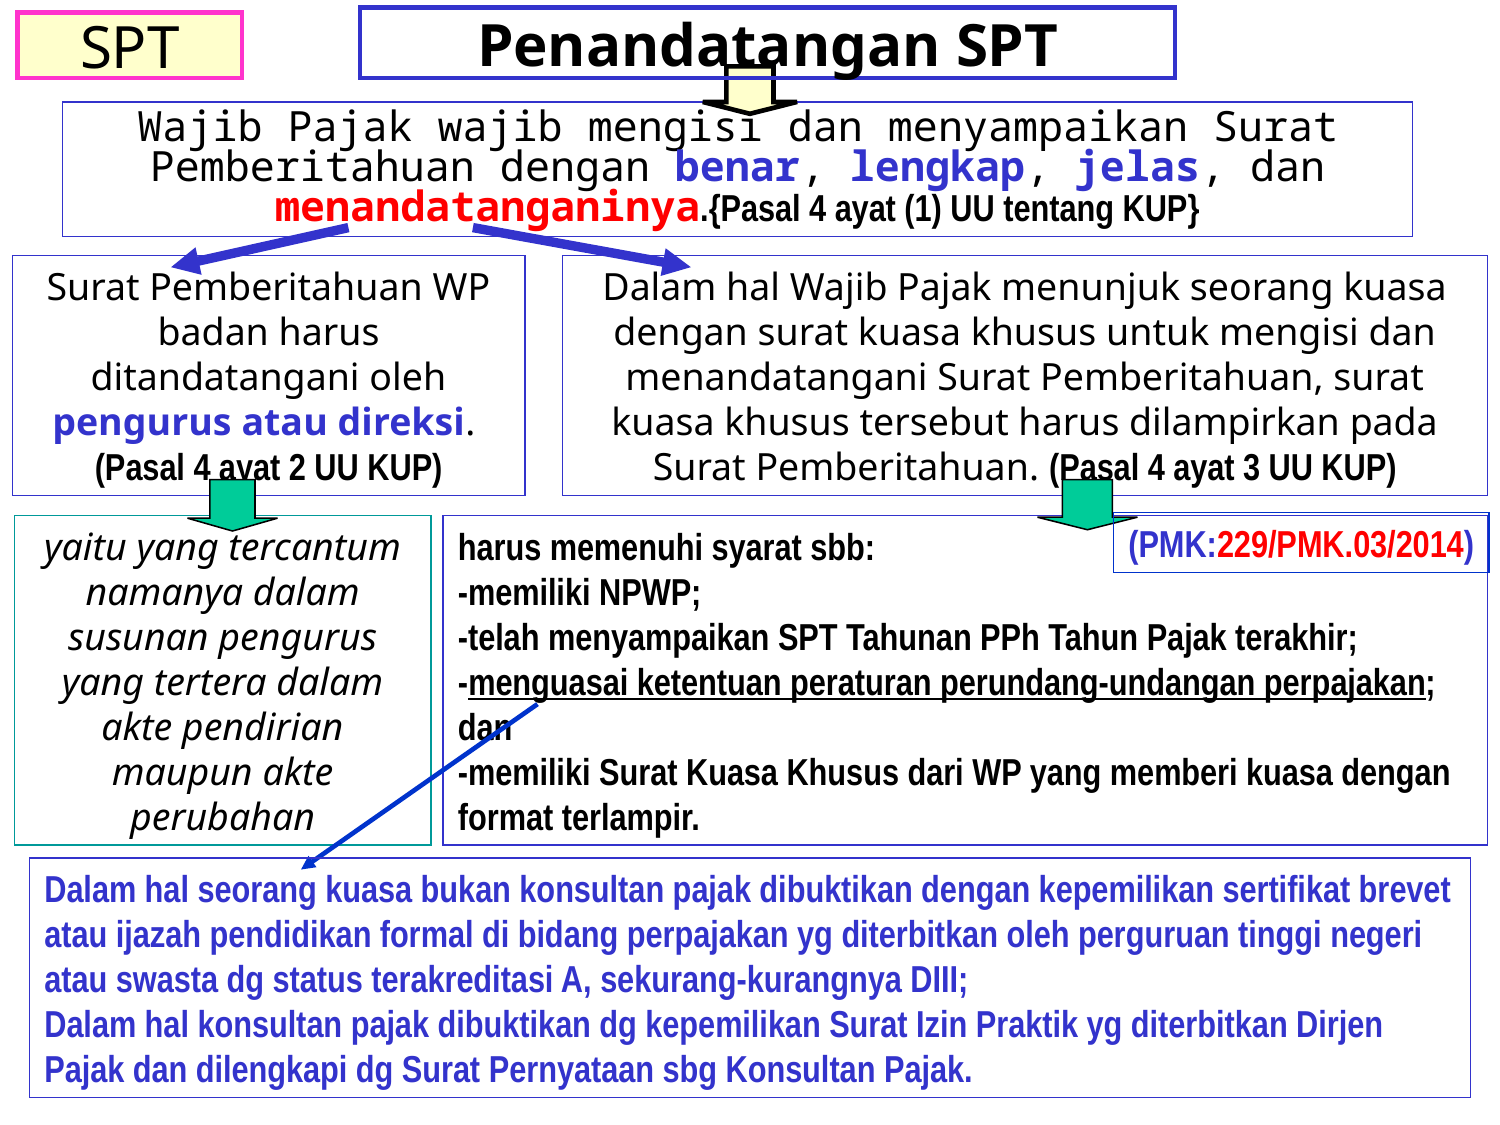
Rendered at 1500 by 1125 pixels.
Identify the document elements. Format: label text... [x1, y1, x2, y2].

text_box Dalam hal Wajib Pajak menunjuk seorang kuasa dengan surat kuasa khusus untuk mengisi dan menandatangani Surat Pemberitahuan, surat kuasa khusus tersebut harus dilampirkan pada Surat Pemberitahuan. (Pasal 4 ayat 3 UU KUP) [562, 255, 1488, 496]
text_box Penandatangan SPT [360, 7, 1176, 79]
text_box Dalam hal seorang kuasa bukan konsultan pajak dibuktikan dengan kepemilikan sertifikat brevet atau ijazah pendidikan formal di bidang perpajakan yg diterbitkan oleh perguruan tinggi negeri atau swasta dg status terakreditasi A, sekurang-kurangnya DIII; Dalam hal konsultan pajak dibuktikan dg kepemilikan Surat Izin Praktik yg diterbitkan Dirjen Pajak dan dilengkapi dg Surat Pernyataan sbg Konsultan Pajak. [29, 857, 1471, 1098]
text_box [702, 79, 798, 114]
text_box [187, 479, 278, 532]
text_box [171, 227, 349, 271]
text_box [1037, 479, 1113, 530]
text_box [472, 227, 691, 272]
text_box Wajib Pajak wajib mengisi dan menyampaikan Surat Pemberitahuan dengan benar, lengkap, jelas, dan menandatanganinya.{Pasal 4 ayat (1) UU tentang KUP} [62, 101, 1413, 237]
text_box yaitu yang tercantum namanya dalam susunan pengurus yang tertera dalam akte pendirian maupun akte perubahan [14, 515, 431, 846]
title SPT [17, 12, 243, 79]
text_box Surat Pemberitahuan WP badan harus ditandatangani oleh pengurus atau direksi. (Pasal 4 ayat 2 UU KUP) [12, 255, 525, 496]
text_box (PMK:229/PMK.03/2014) [1113, 512, 1490, 573]
text_box harus memenuhi syarat sbb: -memiliki NPWP; -telah menyampaikan SPT Tahunan PPh Tahun Pajak terakhir; -menguasai ketentuan peraturan perundang-undangan perpajakan; dan -memiliki Surat Kuasa Khusus dari WP yang memberi kuasa dengan format terlampir. [442, 515, 1488, 846]
